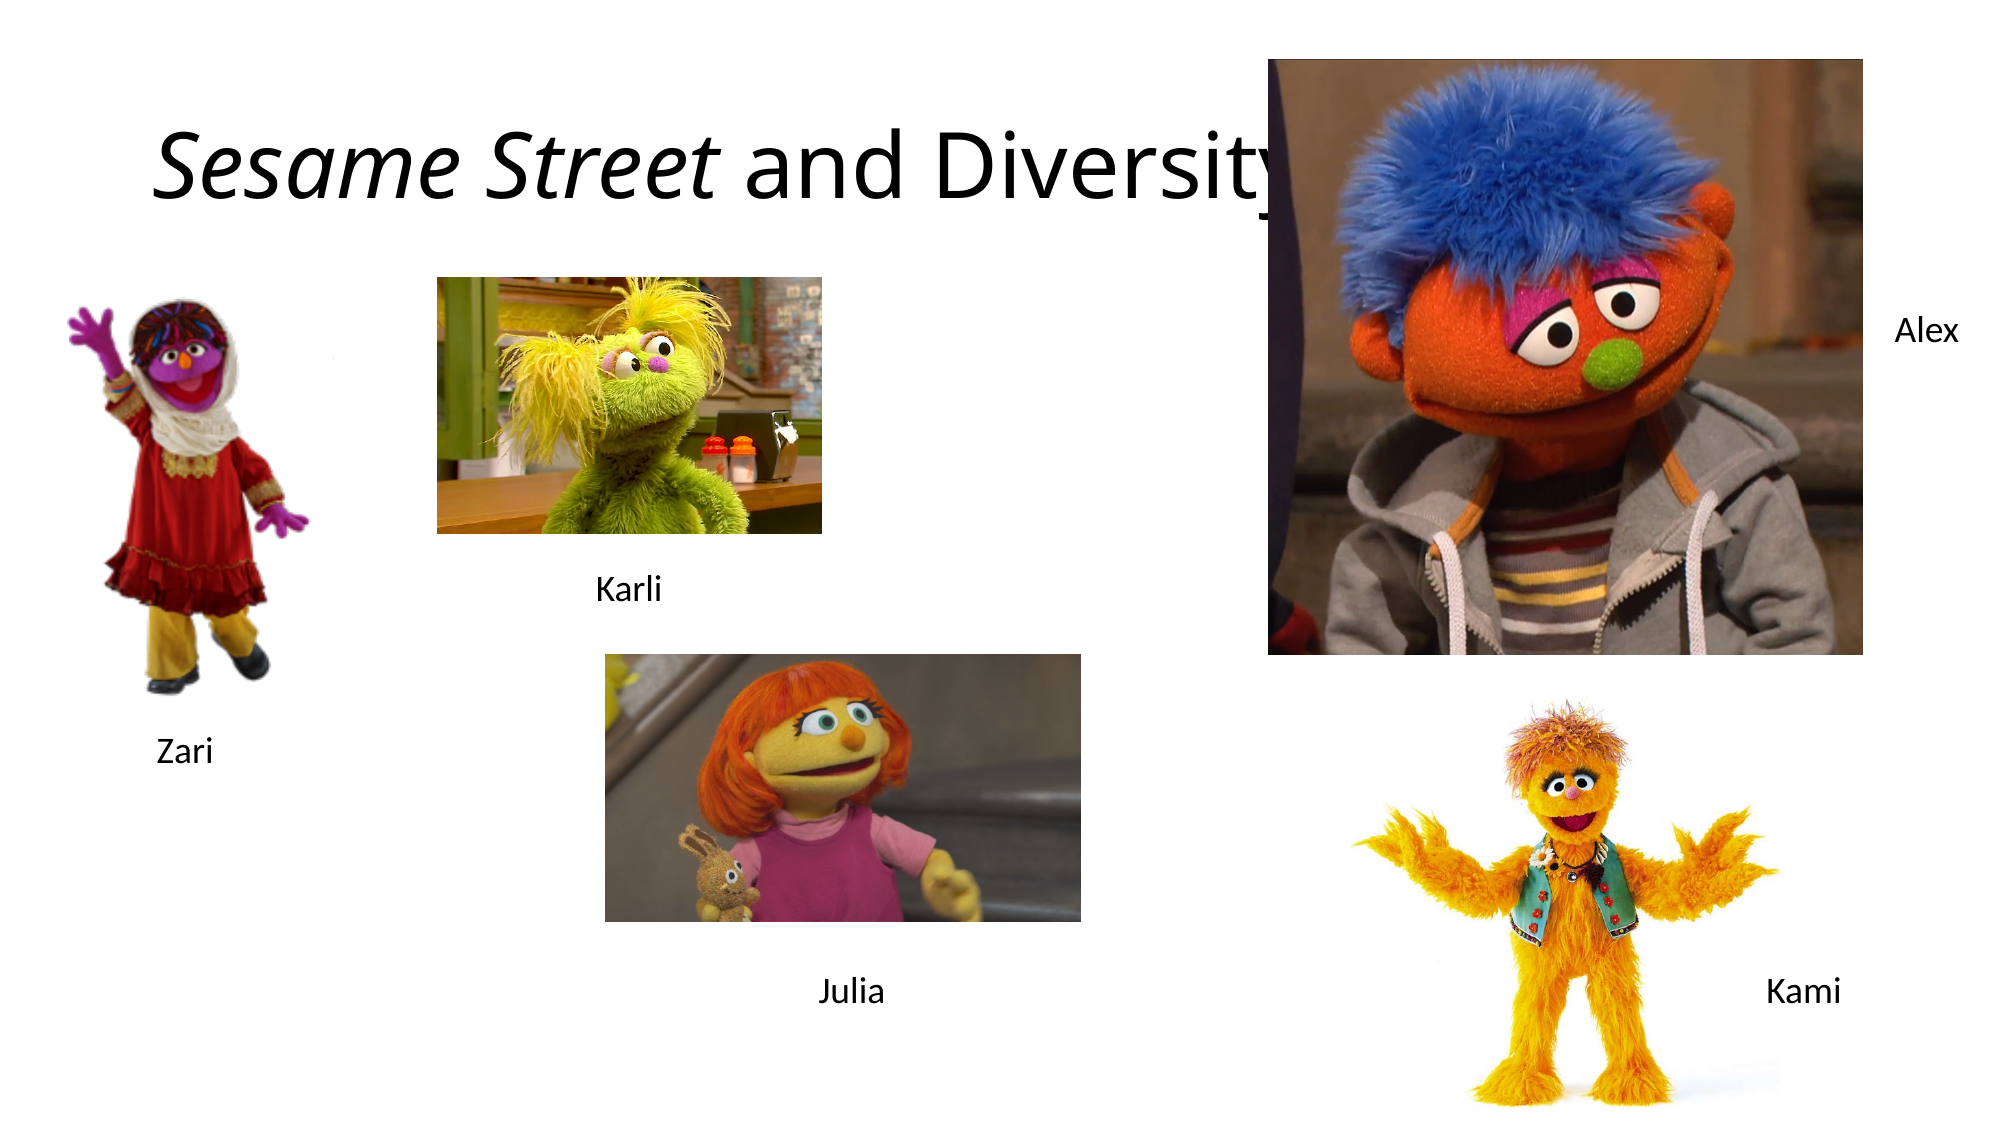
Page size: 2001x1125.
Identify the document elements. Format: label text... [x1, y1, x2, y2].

text_box Kami [1780, 958, 1857, 1019]
text_box Karli [581, 556, 678, 617]
picture [437, 277, 822, 534]
text_box Julia [803, 958, 901, 1019]
picture [1267, 59, 1863, 655]
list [35, 261, 335, 720]
picture [605, 654, 1081, 922]
title Sesame Street and Diversity [137, 59, 1267, 278]
text_box Zari [141, 720, 229, 779]
picture [1351, 688, 1780, 1125]
text_box Alex [1879, 297, 1974, 357]
